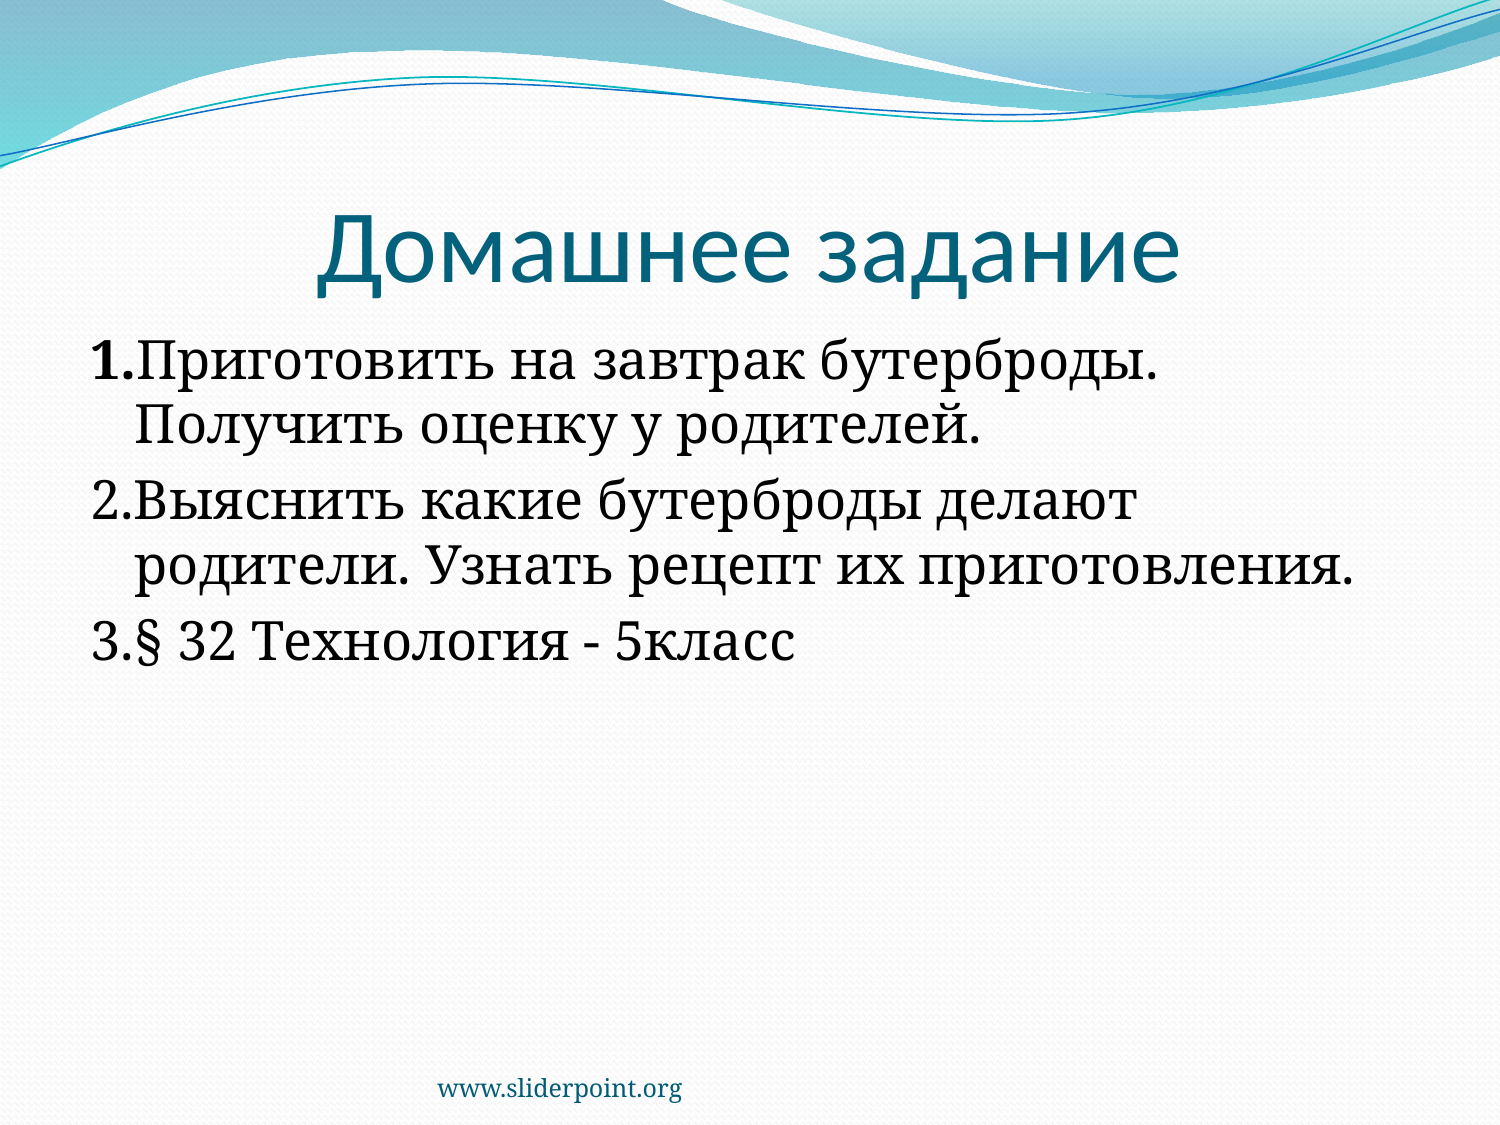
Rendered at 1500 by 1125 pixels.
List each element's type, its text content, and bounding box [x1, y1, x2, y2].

list 1.Приготовить на завтрак бутерброды. Получить оценку у родителей. 2.Выяснить какие бутерброды делают родители. Узнать рецепт их приготовления. 3.§ 32 Технология - 5класс [74, 317, 1426, 1038]
title Домашнее задание [74, 115, 1426, 304]
footer www.sliderpoint.org [437, 1042, 988, 1103]
